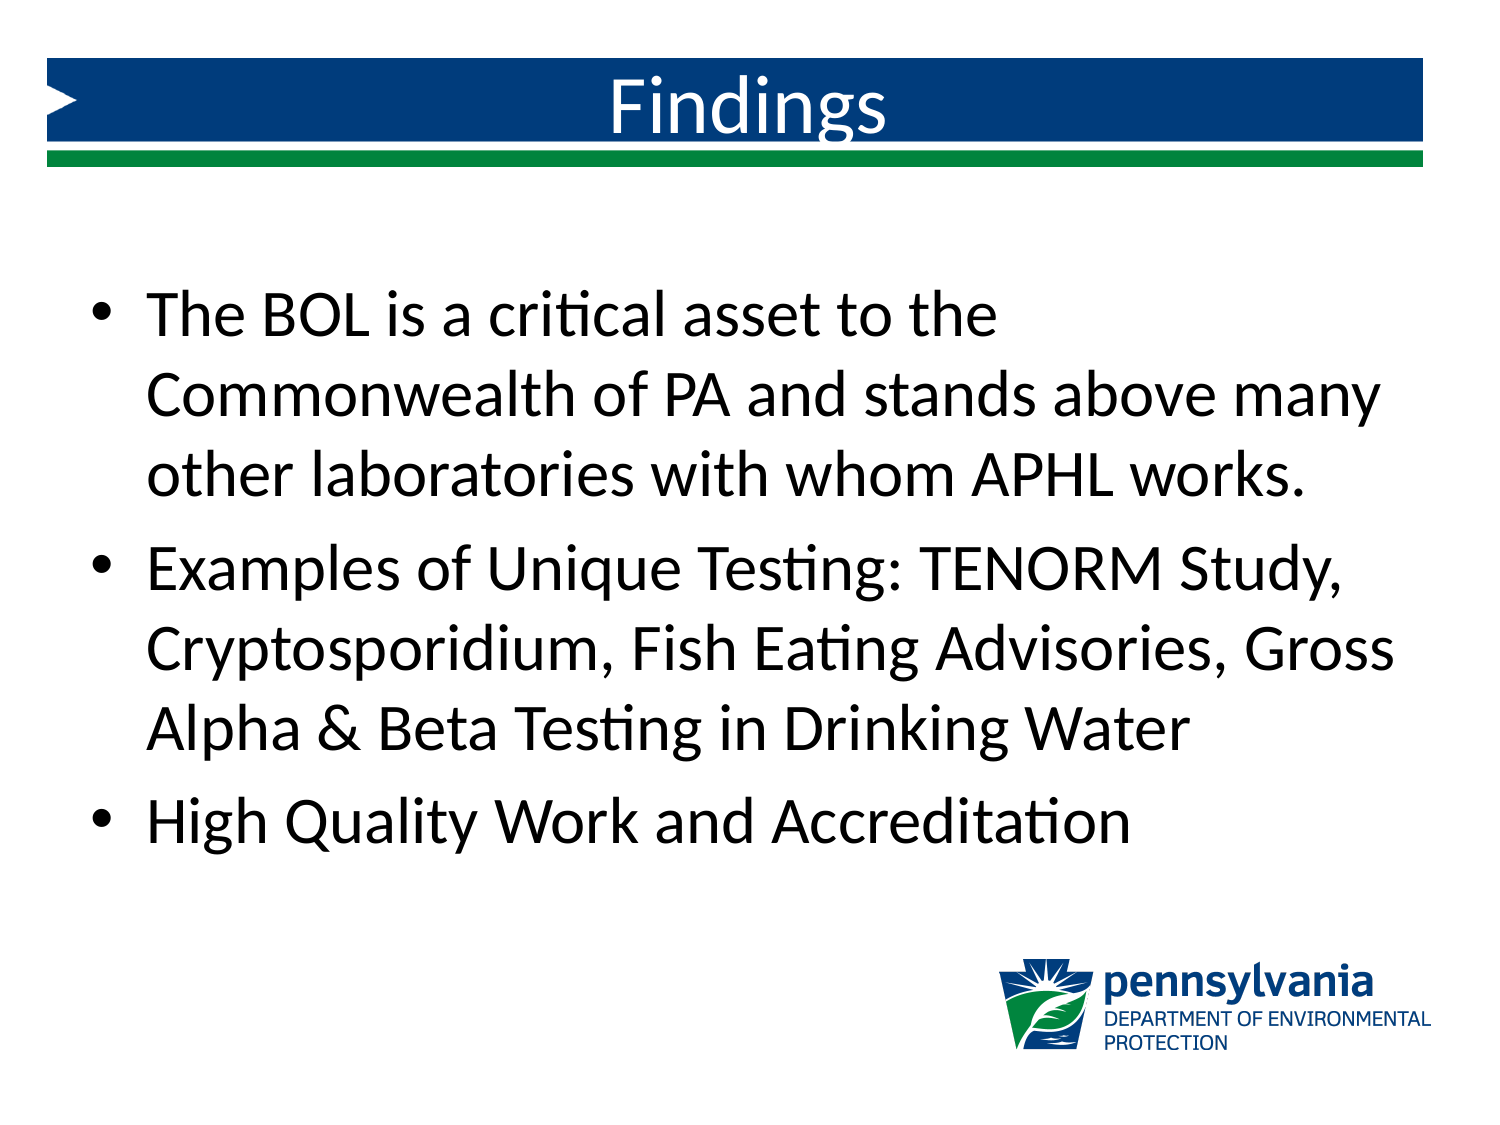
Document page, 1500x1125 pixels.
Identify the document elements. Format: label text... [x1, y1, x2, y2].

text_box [47, 58, 1423, 167]
picture [999, 958, 1431, 1051]
list The BOL is a critical asset to the Commonwealth of PA and stands above many other laboratories with whom APHL works. Examples of Unique Testing: TENORM Study, Cryptosporidium, Fish Eating Advisories, Gross Alpha & Beta Testing in Drinking Water High Quality Work and Accreditation [75, 262, 1425, 1005]
